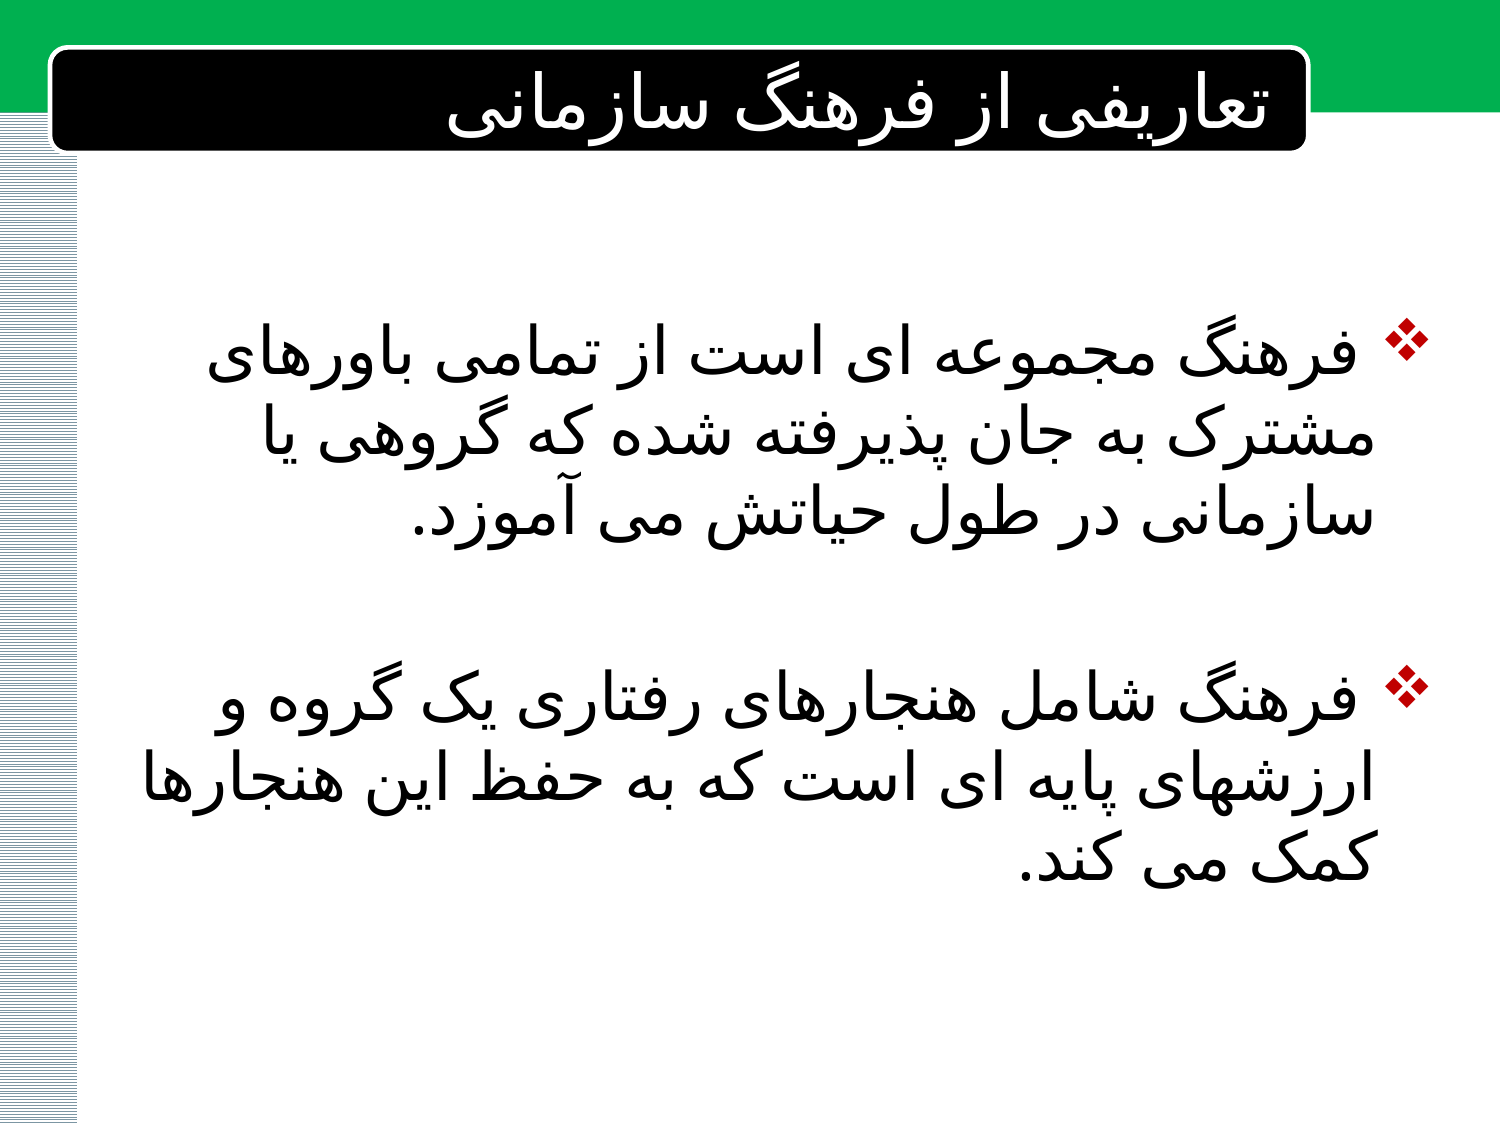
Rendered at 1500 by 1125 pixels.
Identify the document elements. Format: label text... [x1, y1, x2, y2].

title تعاریفی از فرهنگ سازمانی [75, 52, 1288, 145]
list فرهنگ مجموعه ای است از تمامی باورهای مشترک به جان پذیرفته شده که گروهی یا سازمانی در طول حیاتش می آموزد. فرهنگ شامل هنجارهای رفتاری یک گروه و ارزشهای پایه ای است که به حفظ این هنجارها کمک می کند. [99, 299, 1450, 849]
